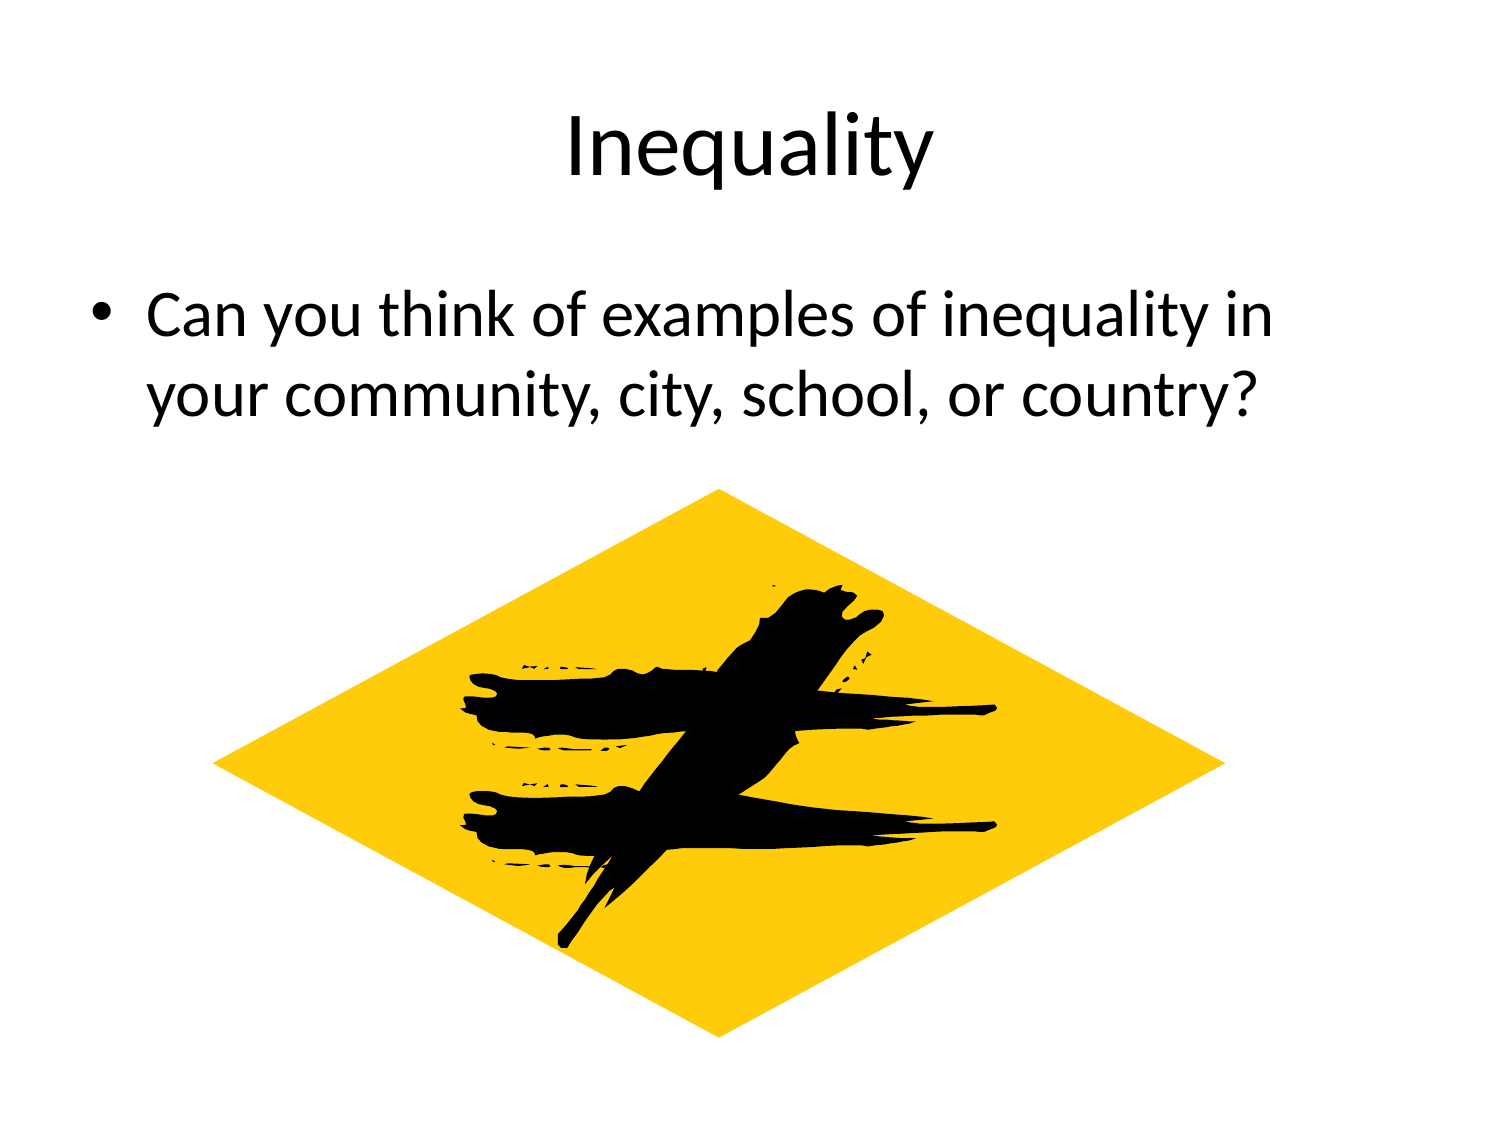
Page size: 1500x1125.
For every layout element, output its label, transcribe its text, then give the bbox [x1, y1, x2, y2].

title Inequality [74, 44, 1426, 233]
picture [212, 488, 1226, 1038]
list Can you think of examples of inequality in your community, city, school, or country? [74, 262, 1426, 1006]
